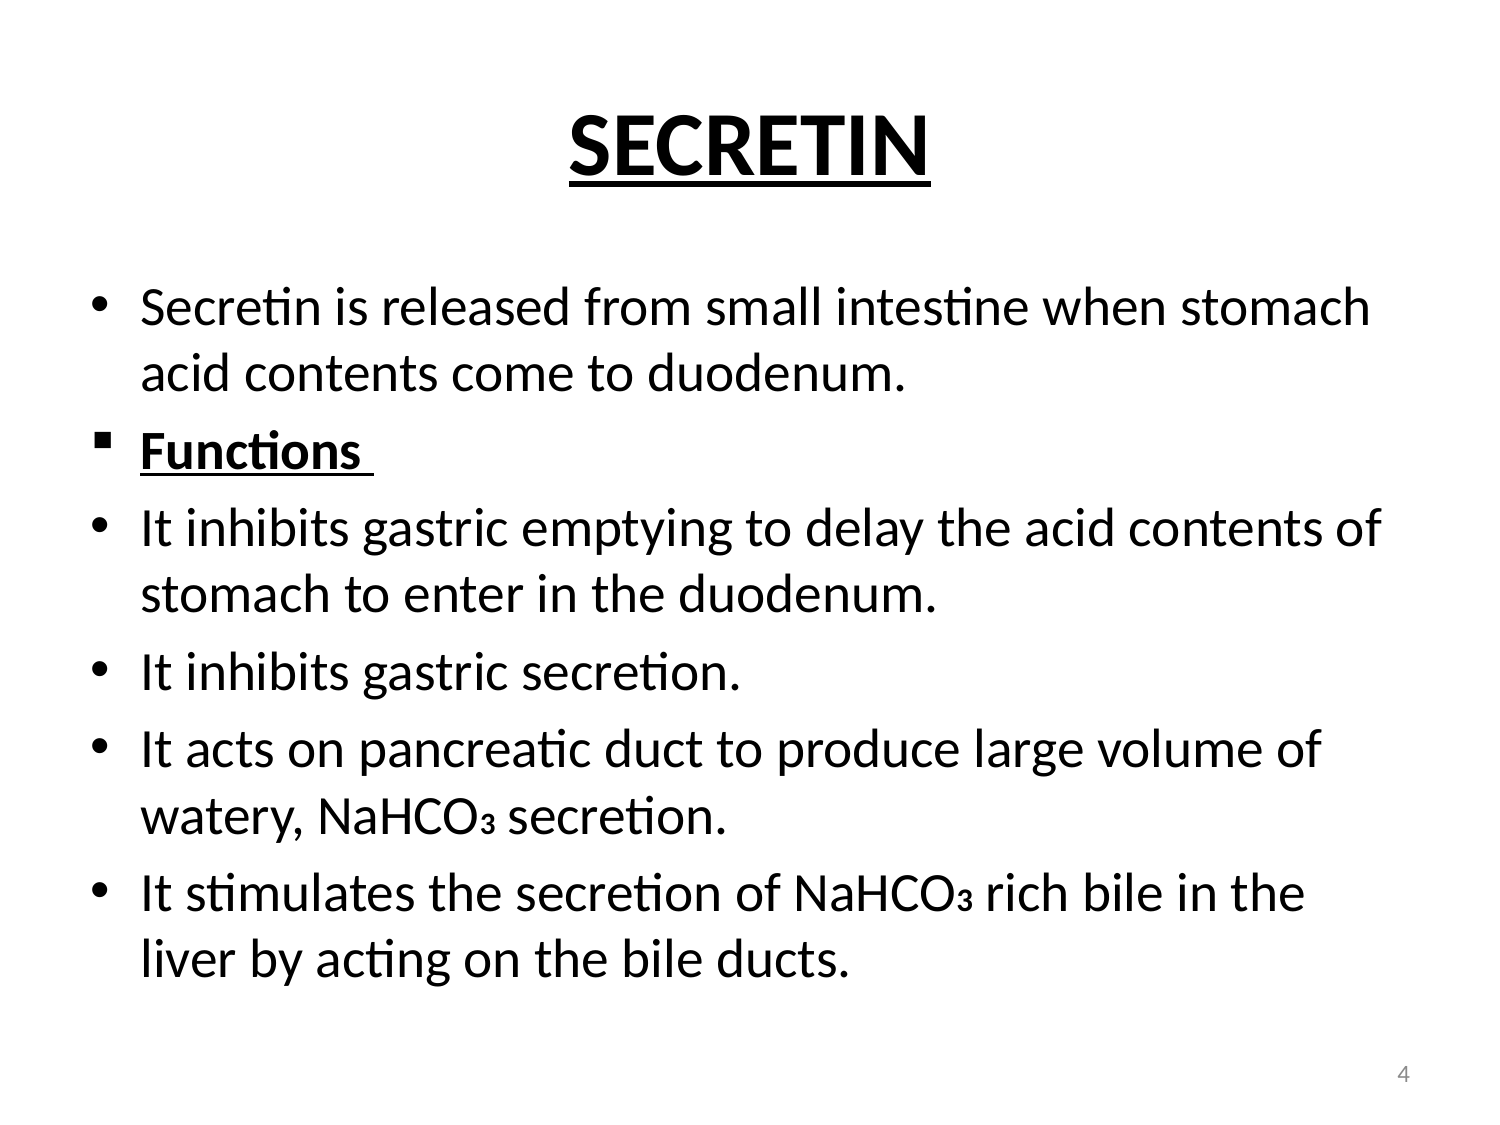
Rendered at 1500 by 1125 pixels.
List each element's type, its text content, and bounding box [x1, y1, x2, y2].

list Secretin is released from small intestine when stomach acid contents come to duodenum. Functions It inhibits gastric emptying to delay the acid contents of stomach to enter in the duodenum. It inhibits gastric secretion. It acts on pancreatic duct to produce large volume of watery, NaHCO3 secretion. It stimulates the secretion of NaHCO3 rich bile in the liver by acting on the bile ducts. [75, 262, 1425, 1005]
title SECRETIN [75, 45, 1425, 233]
slide_number 4 [1074, 1042, 1425, 1103]
